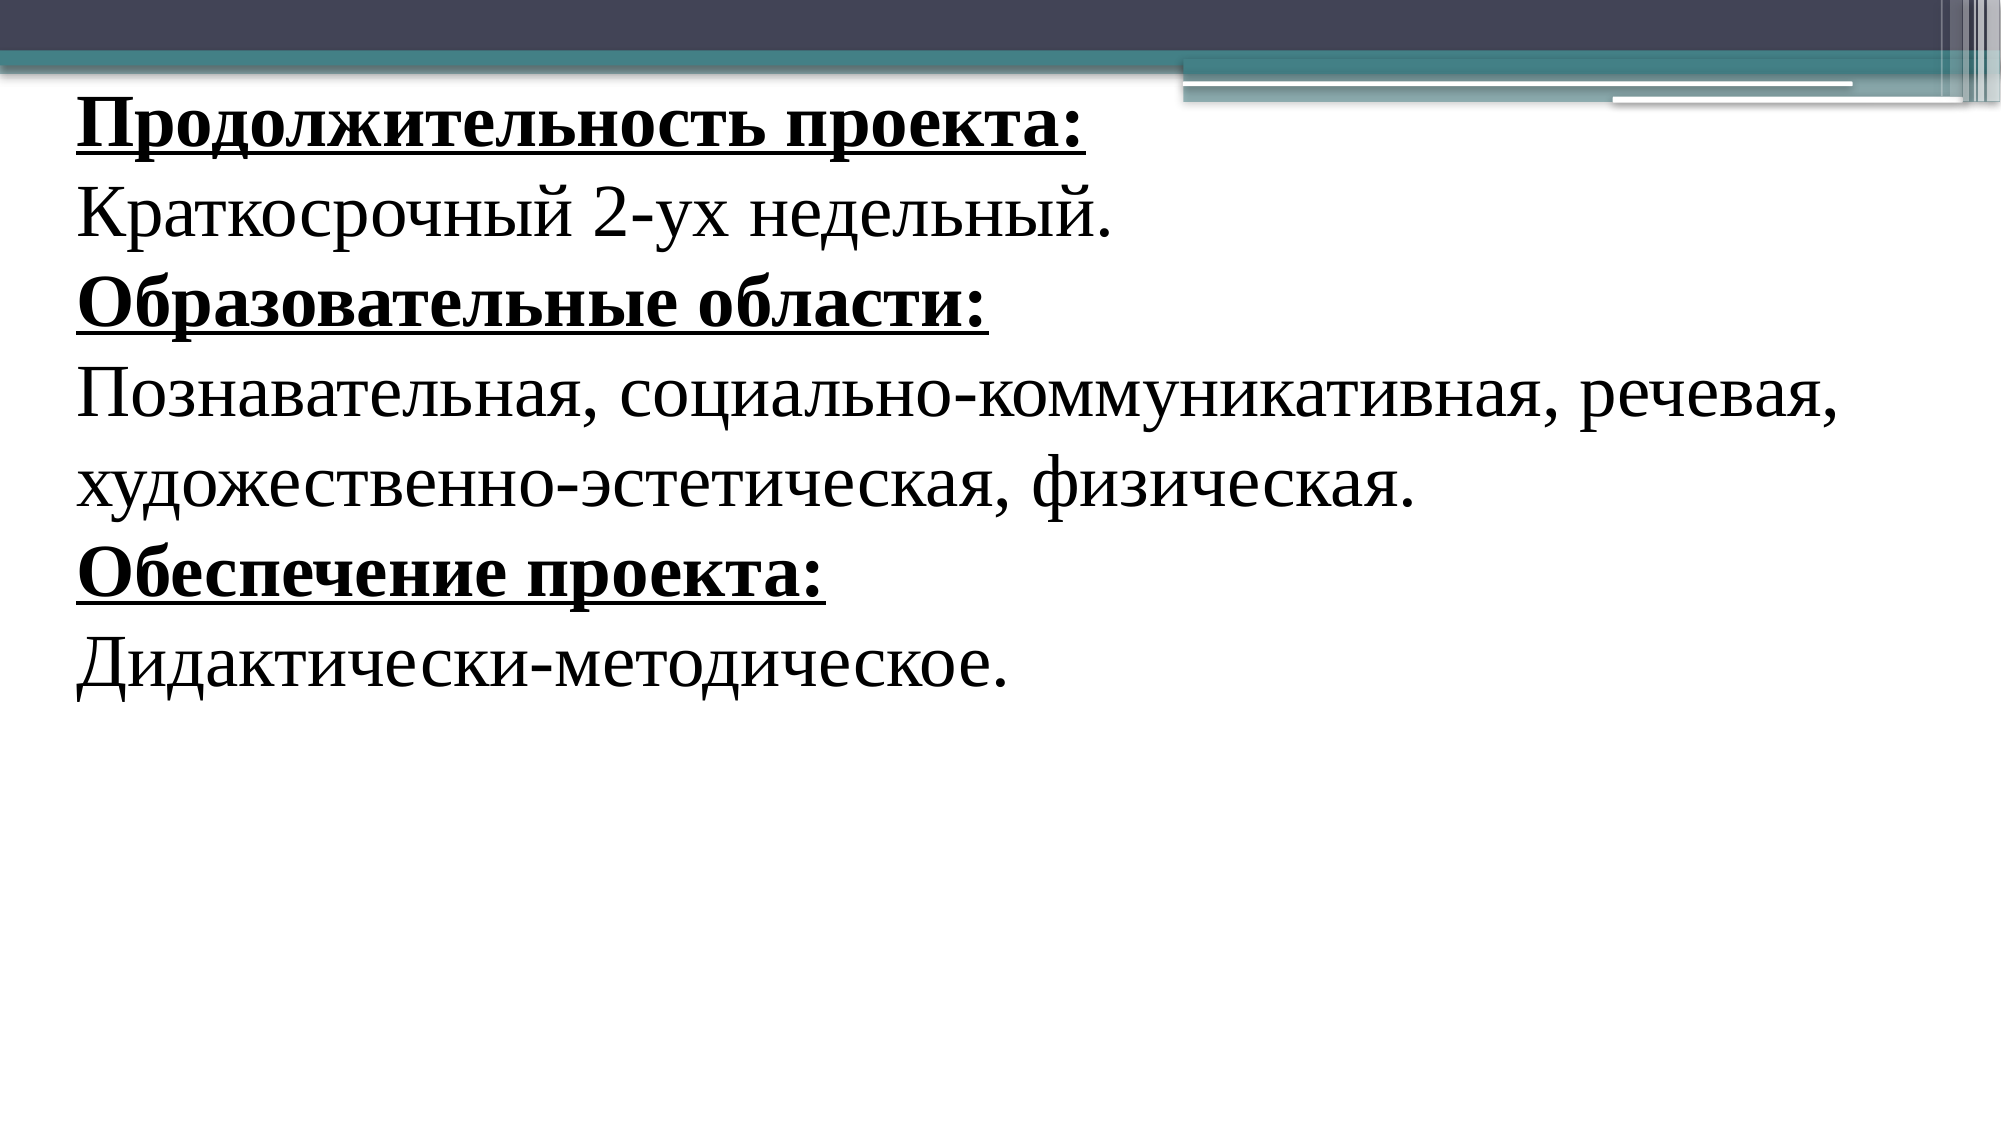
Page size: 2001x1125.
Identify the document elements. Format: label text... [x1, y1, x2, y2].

text_box Продолжительность проекта: Краткосрочный 2-ух недельный. Образовательные области: Познавательная, социально-коммуникативная, речевая, художественно-эстетическая, физическая. Обеспечение проекта: Дидактически-методическое. [61, 64, 1964, 709]
